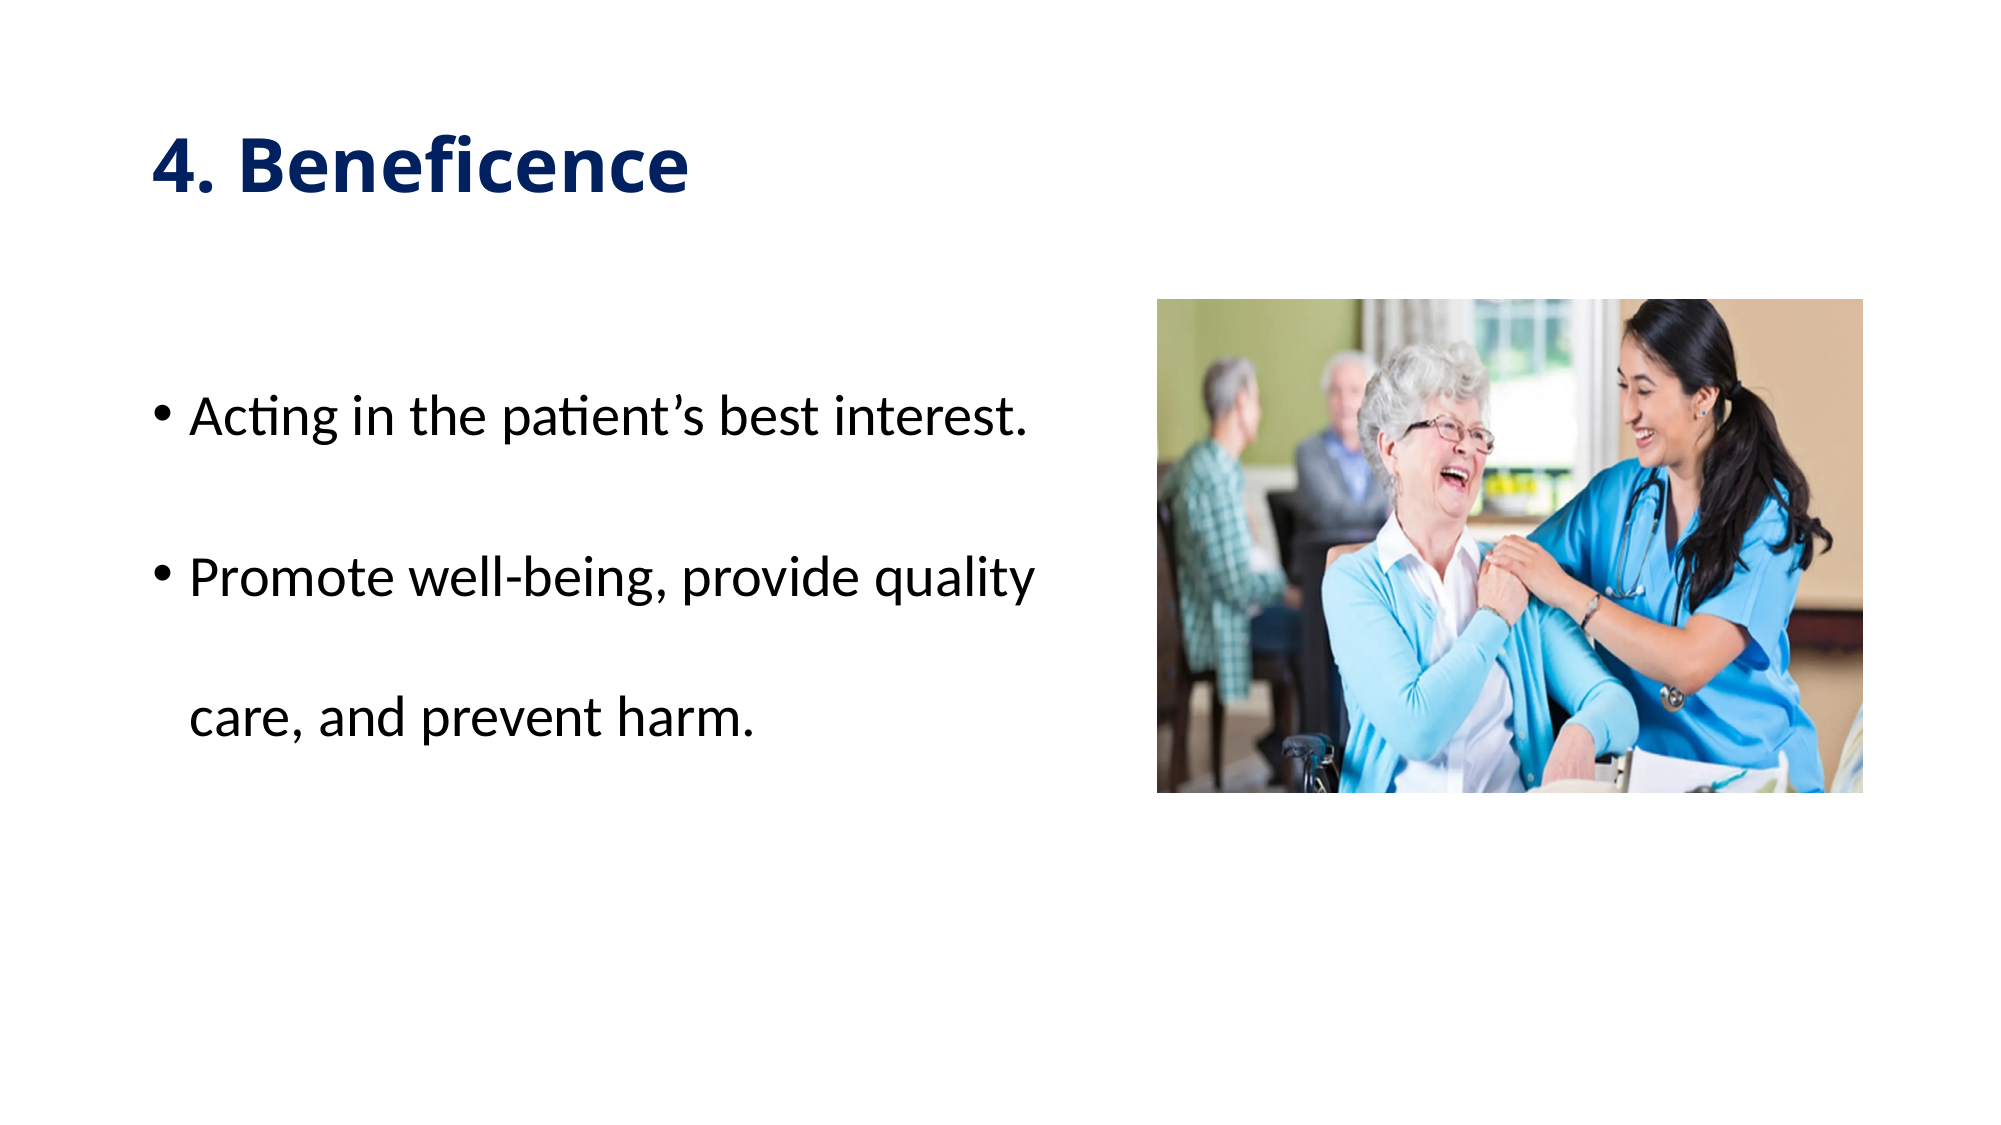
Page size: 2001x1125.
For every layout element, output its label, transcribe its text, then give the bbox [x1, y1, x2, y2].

picture [1157, 299, 1863, 793]
title 4. Beneficence [137, 59, 1863, 278]
list Acting in the patient’s best interest. Promote well-being, provide quality care, and prevent harm. [137, 299, 1093, 1014]
